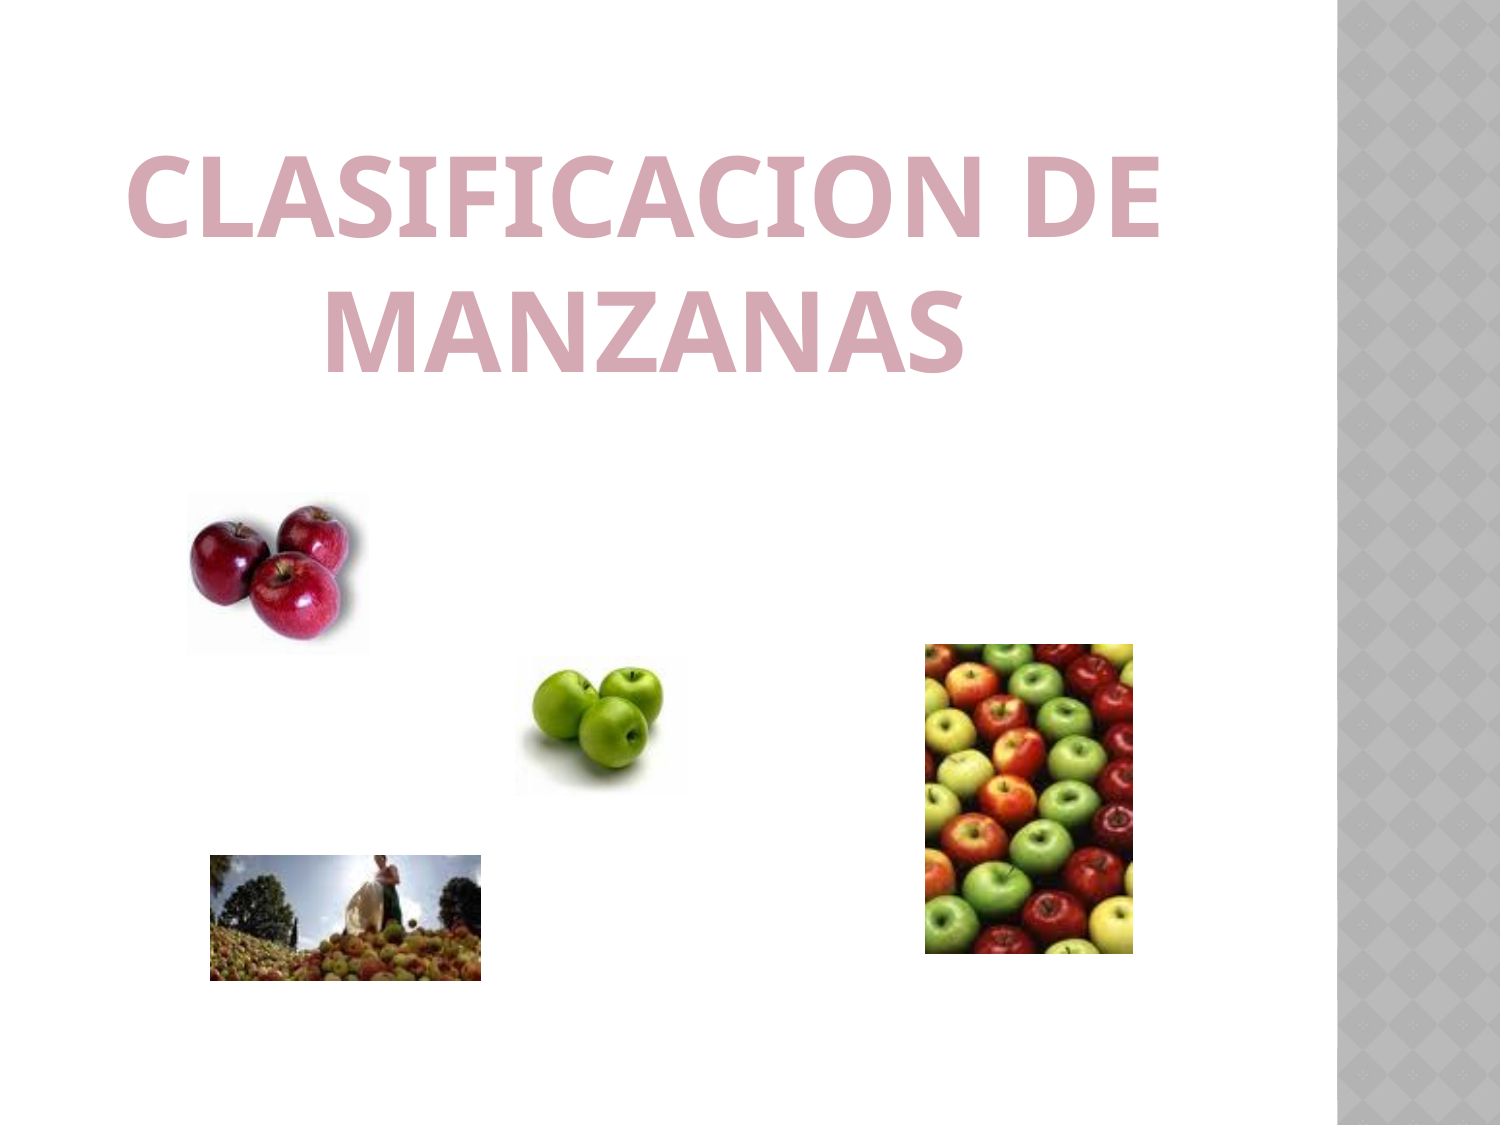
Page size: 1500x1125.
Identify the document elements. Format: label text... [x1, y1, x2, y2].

picture [210, 855, 481, 981]
picture [515, 655, 690, 796]
picture [187, 491, 370, 656]
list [925, 644, 1133, 955]
text_box CLASIFICACION DE MANZANAS [105, 117, 1183, 402]
